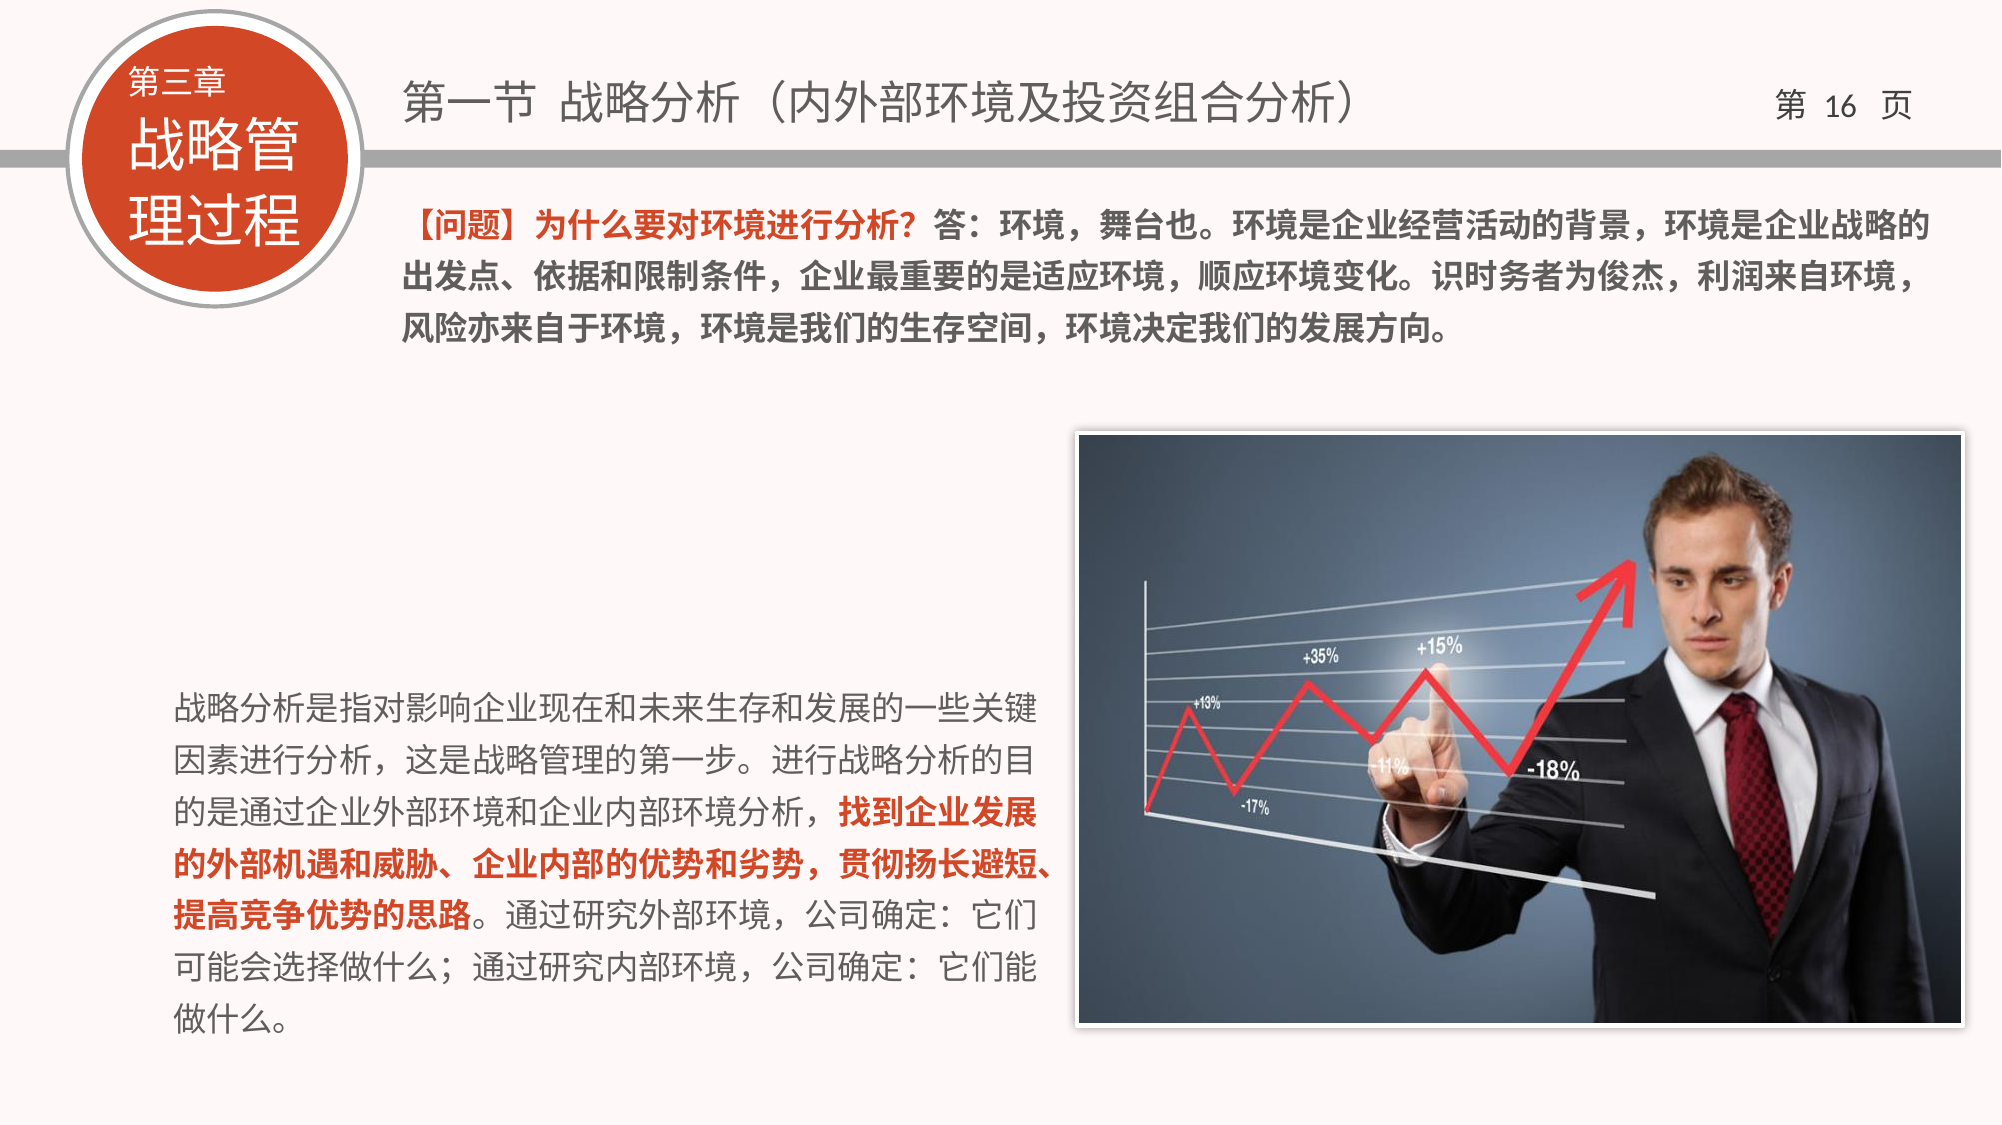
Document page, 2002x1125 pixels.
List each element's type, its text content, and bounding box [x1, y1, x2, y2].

text_box 【问题】为什么要对环境进行分析？答：环境，舞台也。环境是企业经营活动的背景，环境是企业战略的出发点、依据和限制条件，企业最重要的是适应环境，顺应环境变化。识时务者为俊杰，利润来自环境，风险亦来自于环境，环境是我们的生存空间，环境决定我们的发展方向。 [386, 184, 1961, 355]
text_box 战略分析是指对影响企业现在和未来生存和发展的一些关键因素进行分析，这是战略管理的第一步。进行战略分析的目的是通过企业外部环境和企业内部环境分析，找到企业发展的外部机遇和威胁、企业内部的优势和劣势，贯彻扬长避短、提高竞争优势的思路。通过研究外部环境，公司确定：它们可能会选择做什么；通过研究内部环境，公司确定：它们能做什么。 [158, 667, 1060, 1046]
picture [1078, 434, 1961, 1024]
